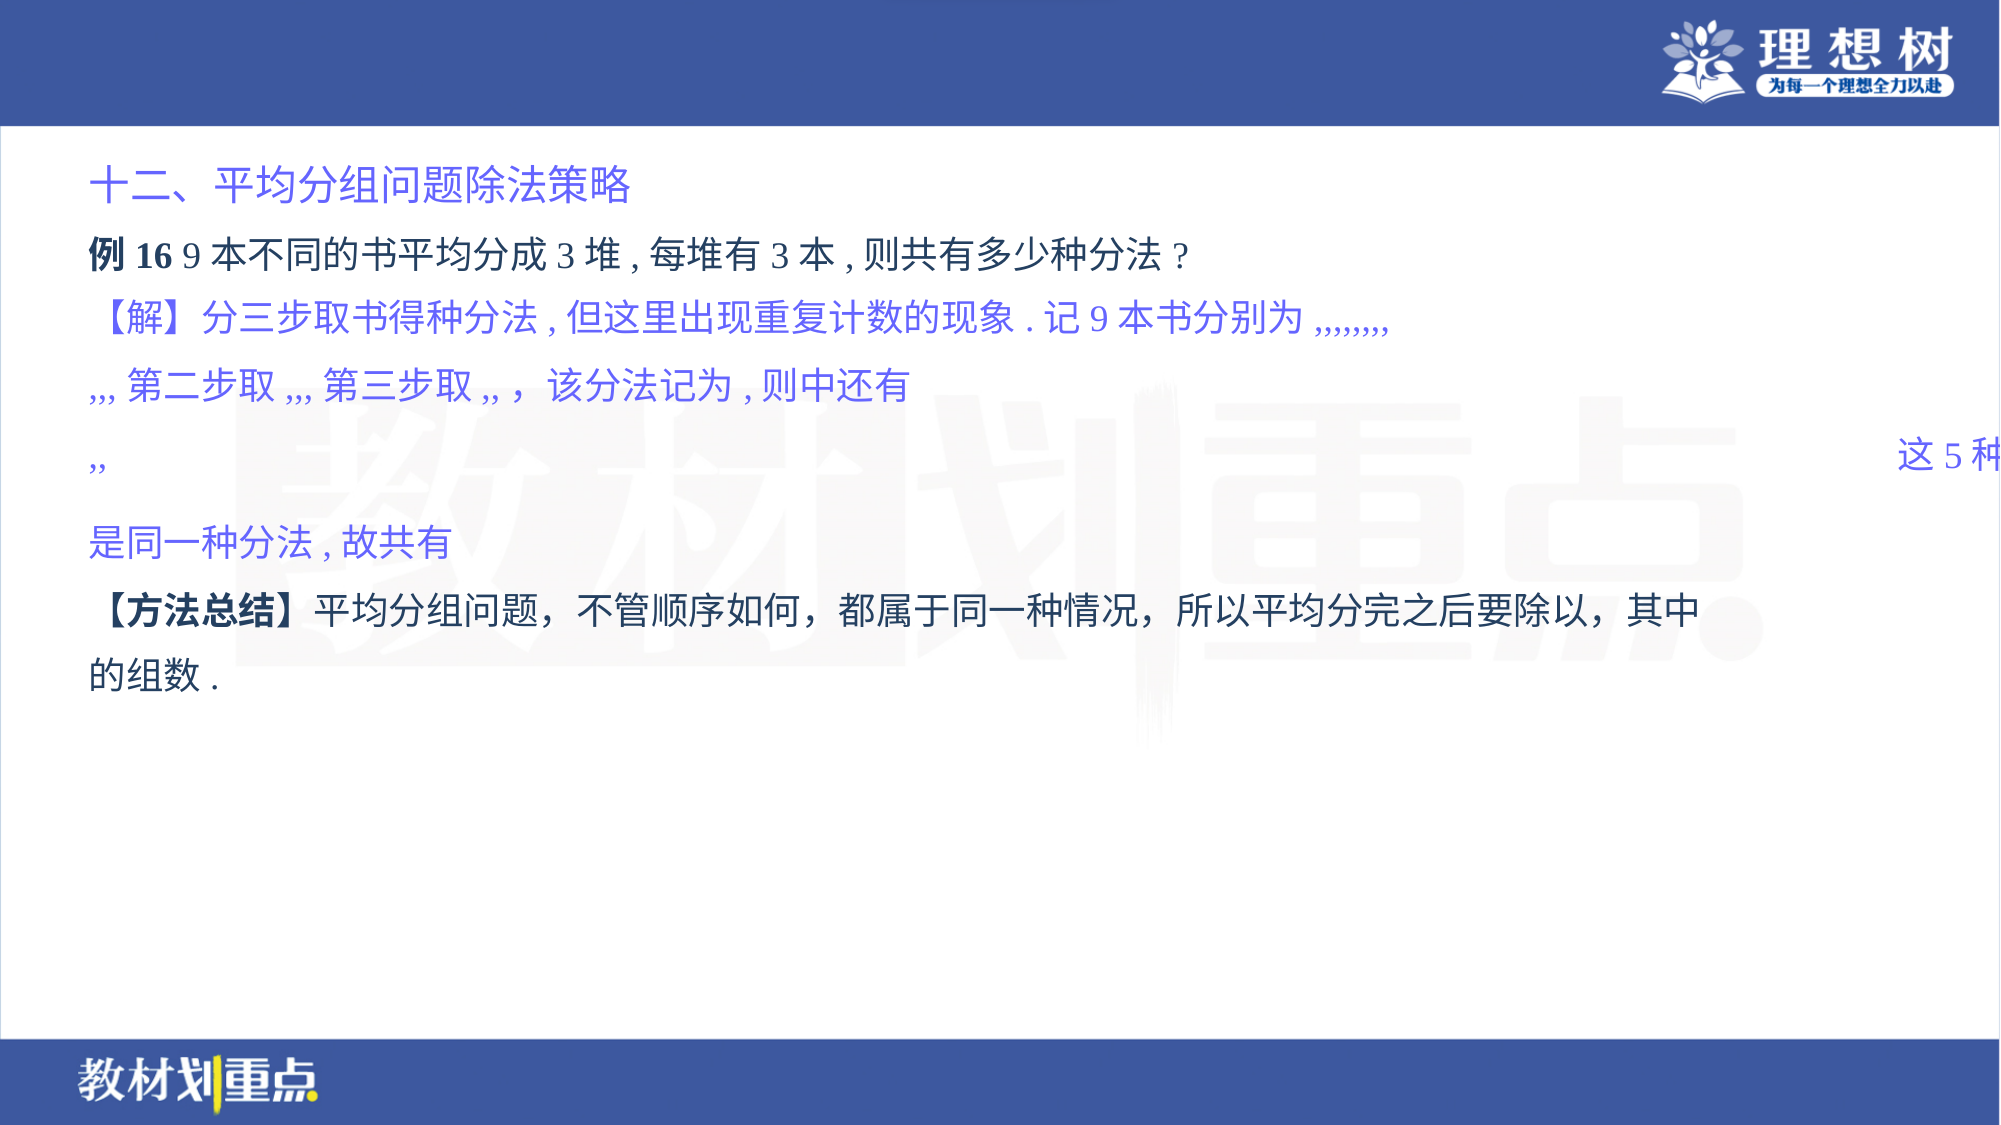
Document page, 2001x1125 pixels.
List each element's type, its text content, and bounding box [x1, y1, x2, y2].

text_box 十二、平均分组问题除法策略 [88, 135, 1911, 209]
picture [0, 0, 2000, 1125]
picture [1990, 447, 1995, 456]
text_box 例16 9本不同的书平均分成3堆,每堆有3本,则共有多少种分法? [88, 209, 1911, 269]
